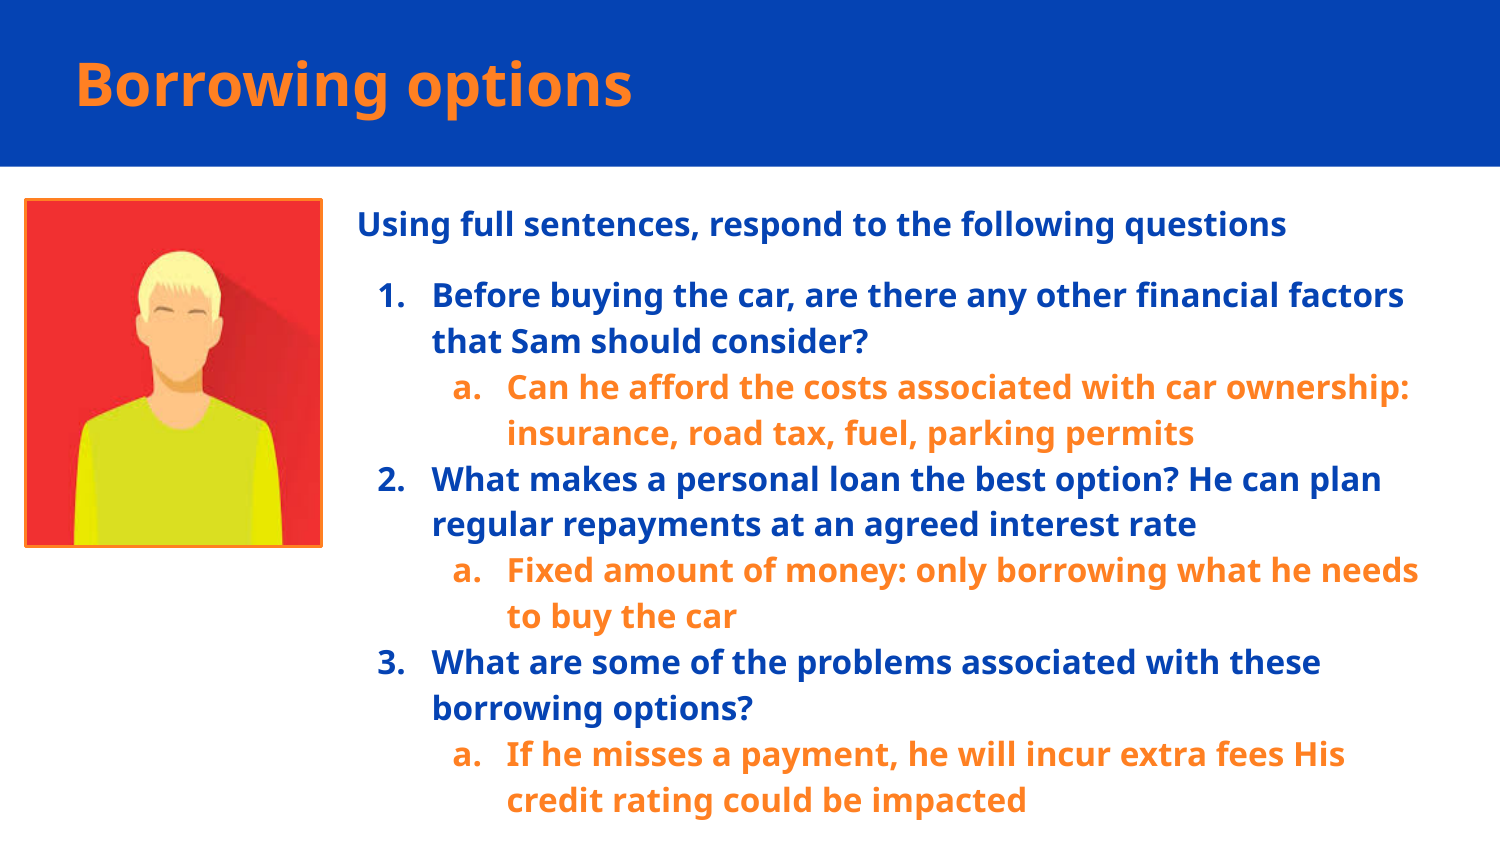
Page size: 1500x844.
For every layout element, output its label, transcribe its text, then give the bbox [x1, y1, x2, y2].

text_box [75, 620, 1036, 686]
title Borrowing options [59, 40, 1328, 125]
picture [27, 200, 320, 545]
text_box Using full sentences, respond to the following questions Before buying the car, are there any other financial factors that Sam should consider? Can he afford the costs associated with car ownership: insurance, road tax, fuel, parking permits What makes a personal loan the best option? He can plan regular repayments at an agreed interest rate Fixed amount of money: only borrowing what he needs to buy the car What are some of the problems associated with these borrowing options? If he misses a payment, he will incur extra fees His credit rating could be impacted [341, 188, 1448, 834]
